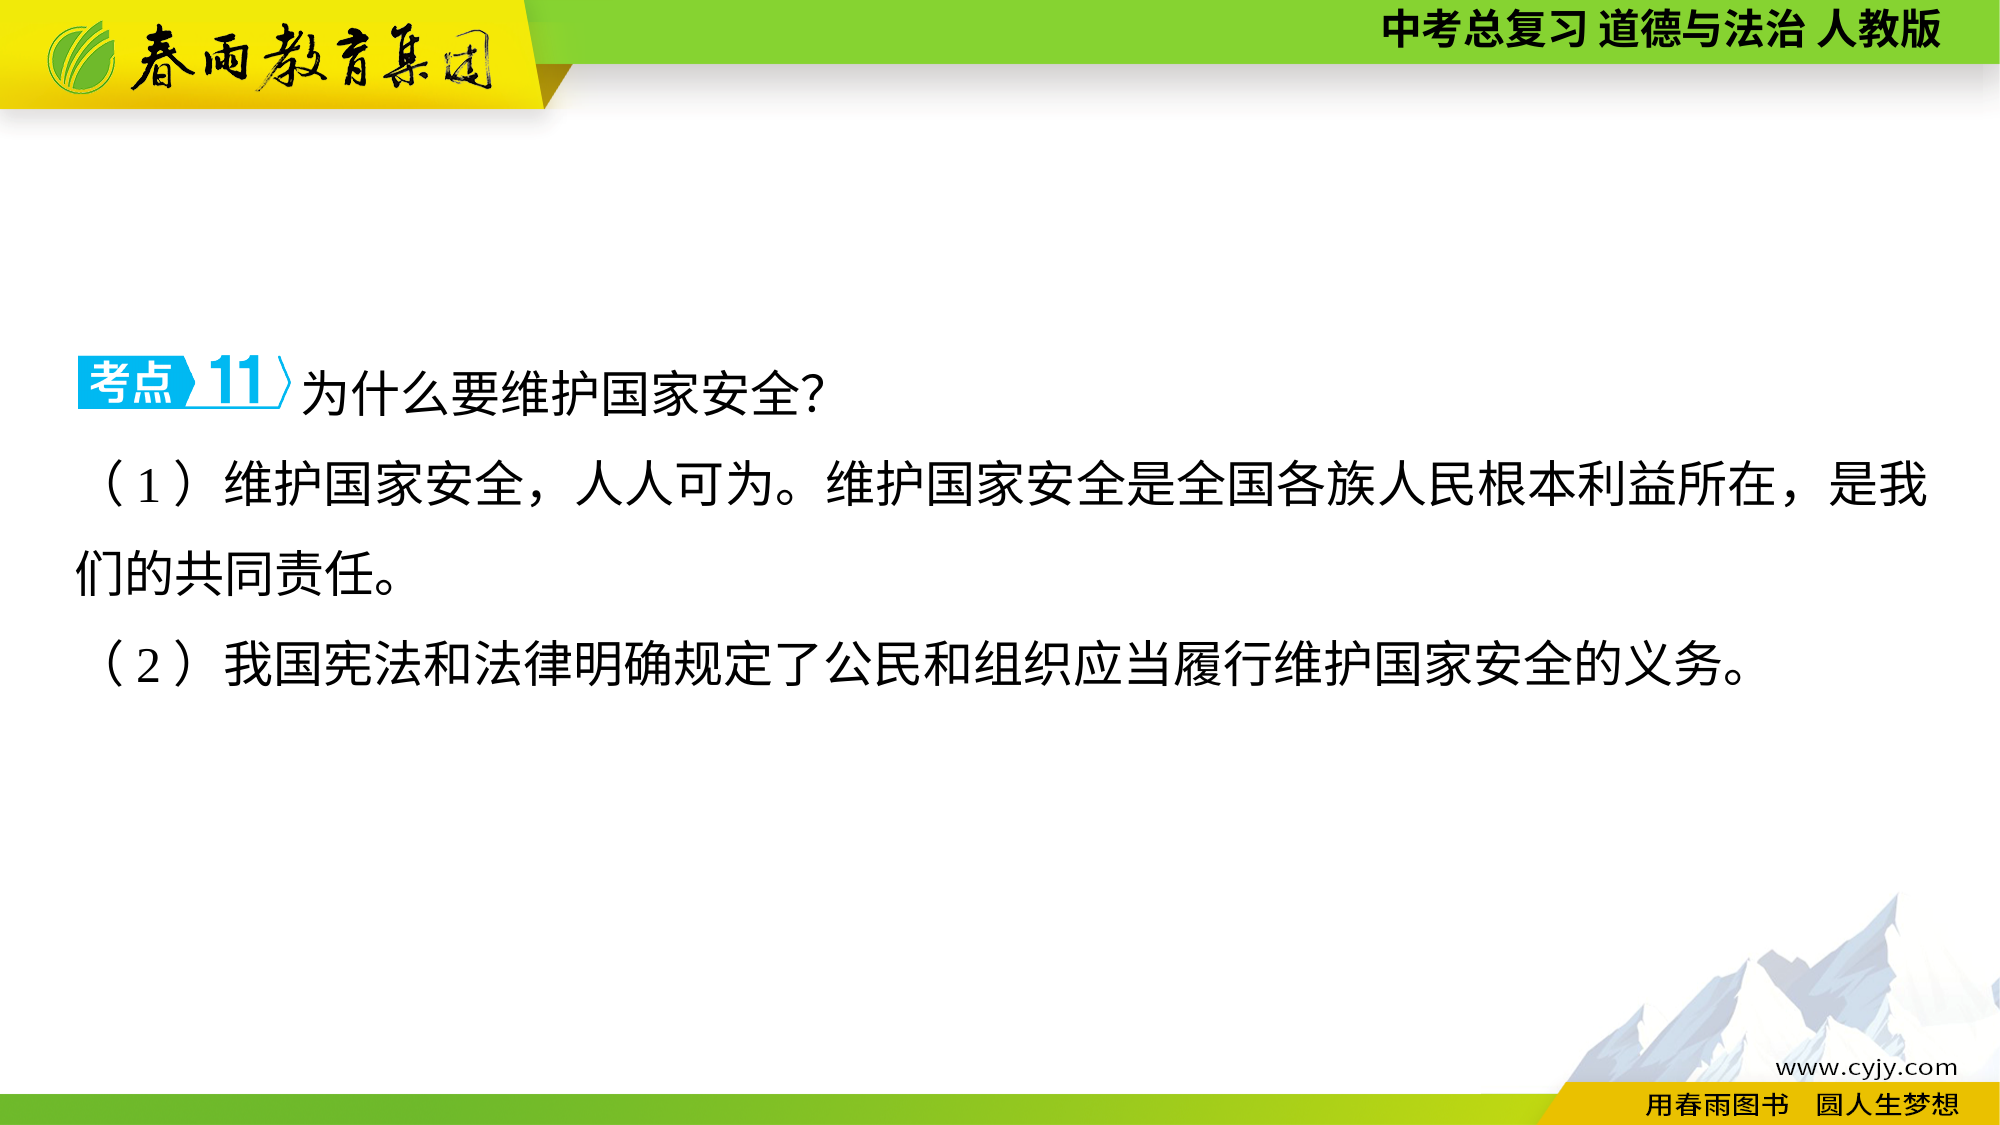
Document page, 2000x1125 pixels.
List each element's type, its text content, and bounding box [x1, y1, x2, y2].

list 为什么要维护国家安全？ （1）维护国家安全，人人可为。维护国家安全是全国各族人民根本利益所在，是我们的共同责任。 （2）我国宪法和法律明确规定了公民和组织应当履行维护国家安全的义务。 [59, 325, 1944, 693]
picture [0, 0, 2000, 1125]
